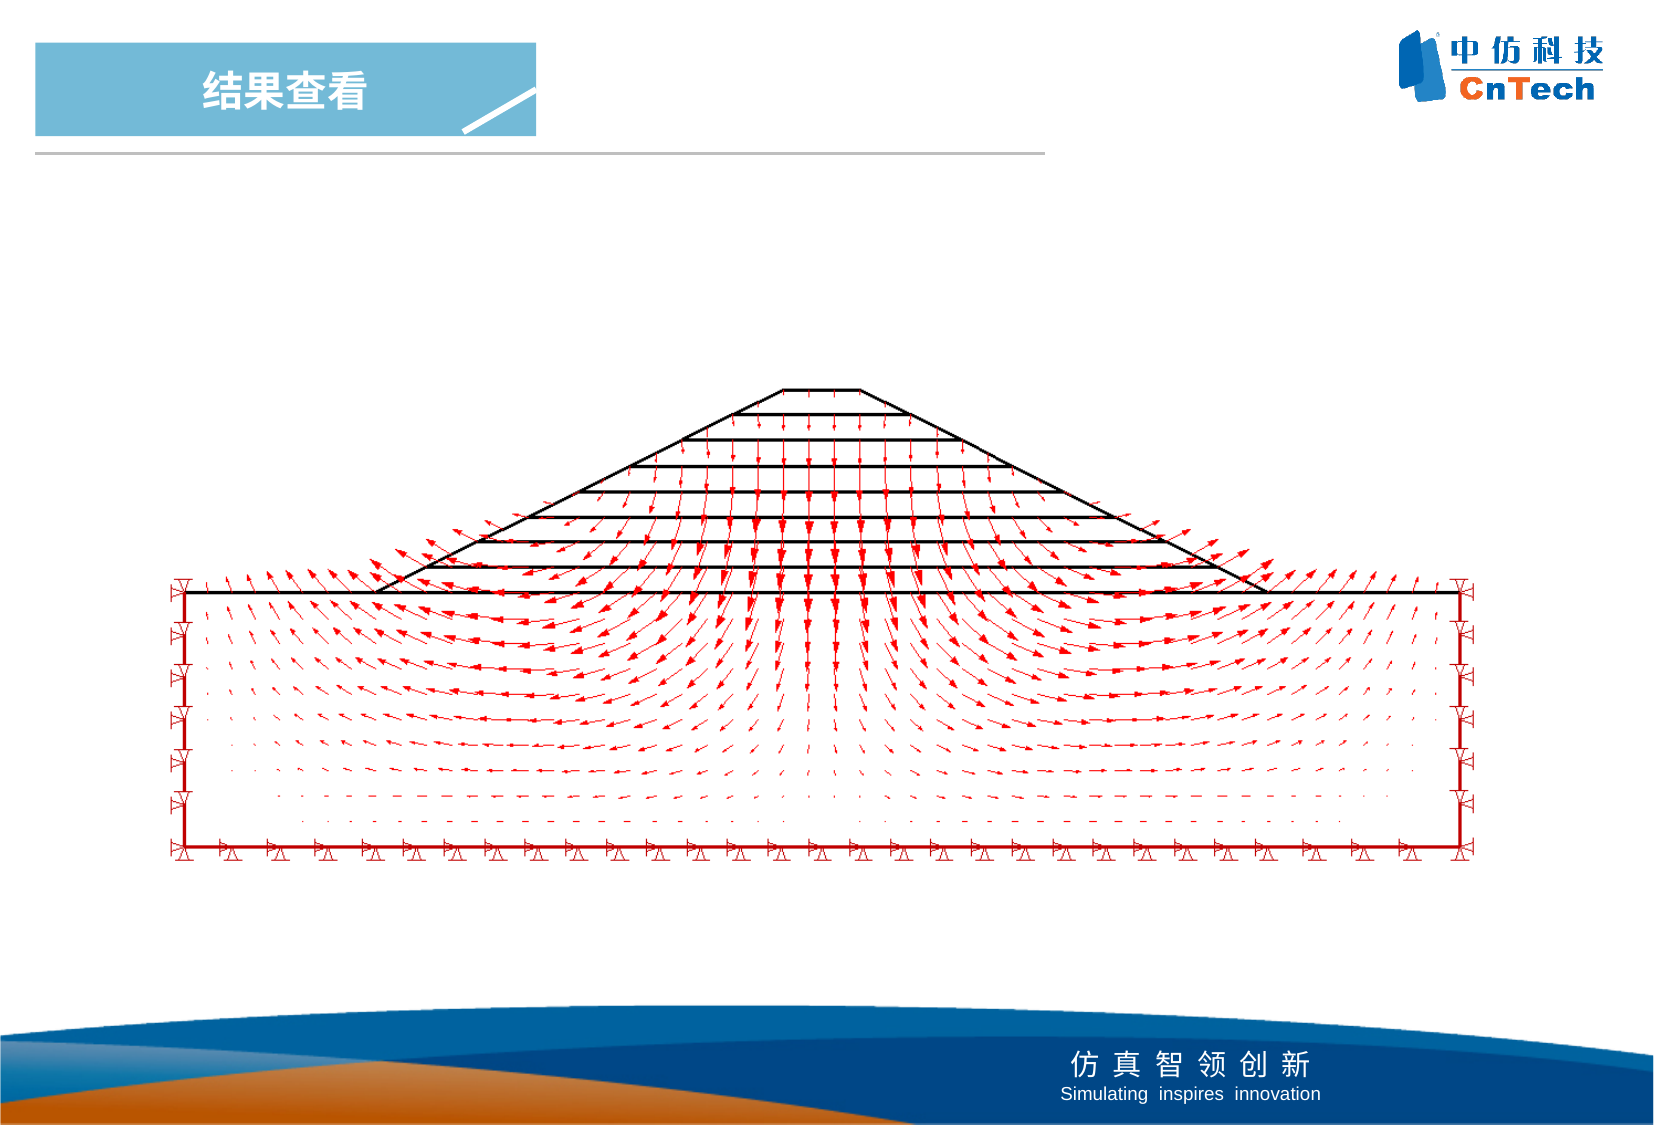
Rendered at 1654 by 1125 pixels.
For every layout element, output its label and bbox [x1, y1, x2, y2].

picture [0, 0, 1654, 1125]
text_box [35, 42, 1046, 154]
